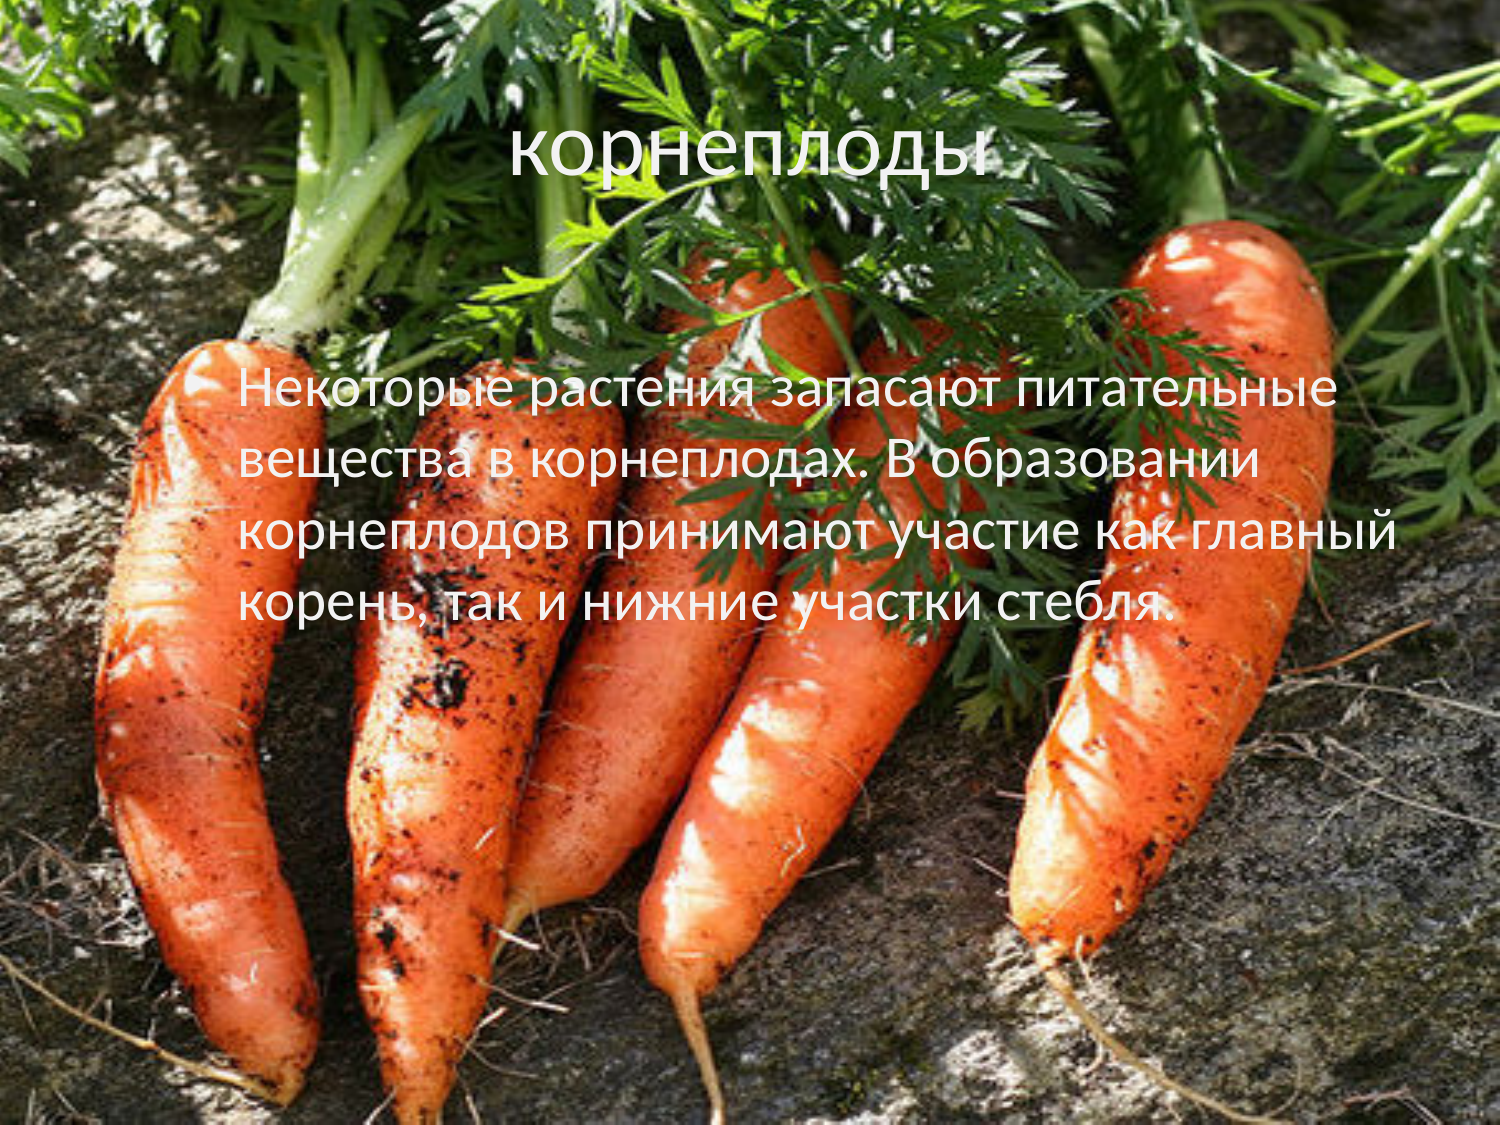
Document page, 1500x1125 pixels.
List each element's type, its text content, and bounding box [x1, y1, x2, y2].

list Некоторые растения запасают питательные вещества в корнеплодах. В образовании корнеплодов принимают участие как главный корень, так и нижние участки стебля. [168, 339, 1430, 704]
picture [0, 0, 1500, 1125]
title корнеплоды [75, 45, 1425, 233]
